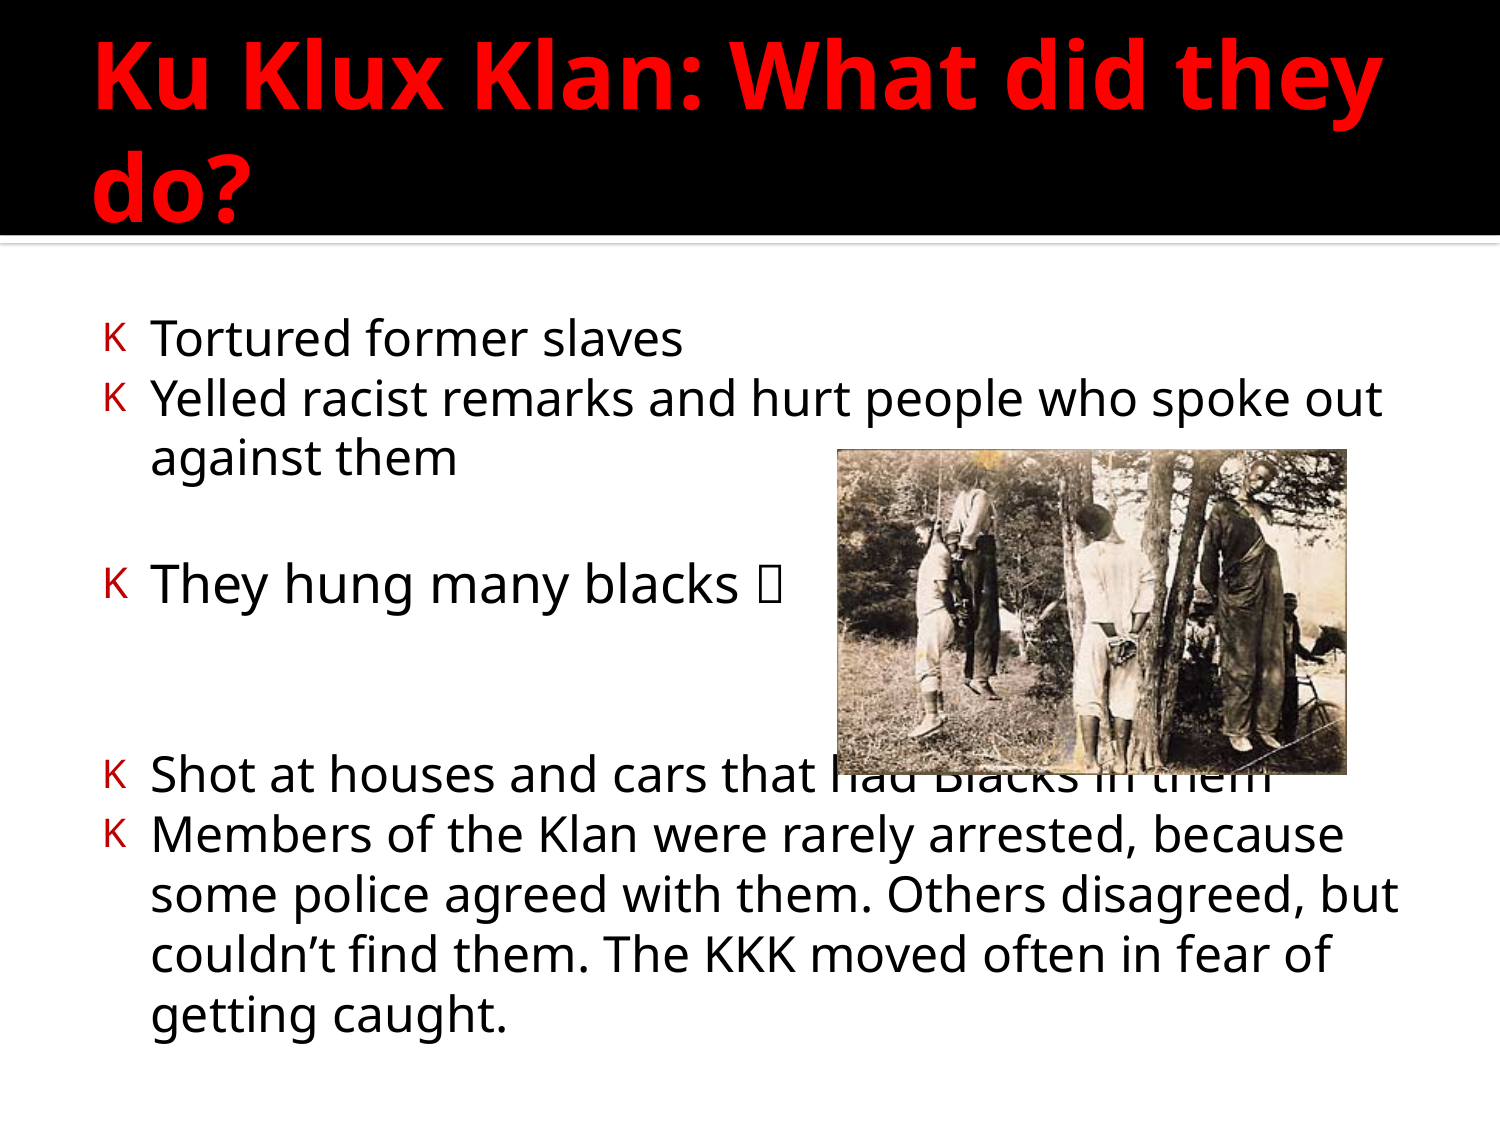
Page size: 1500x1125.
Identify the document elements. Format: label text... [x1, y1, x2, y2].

picture [837, 449, 1347, 775]
title Ku Klux Klan: What did they do? [75, 25, 1425, 231]
list Tortured former slaves Yelled racist remarks and hurt people who spoke out against them They hung many blacks  Shot at houses and cars that had Blacks in them Members of the Klan were rarely arrested, because some police agreed with them. Others disagreed, but couldn’t find them. The KKK moved often in fear of getting caught. [75, 291, 1425, 1050]
